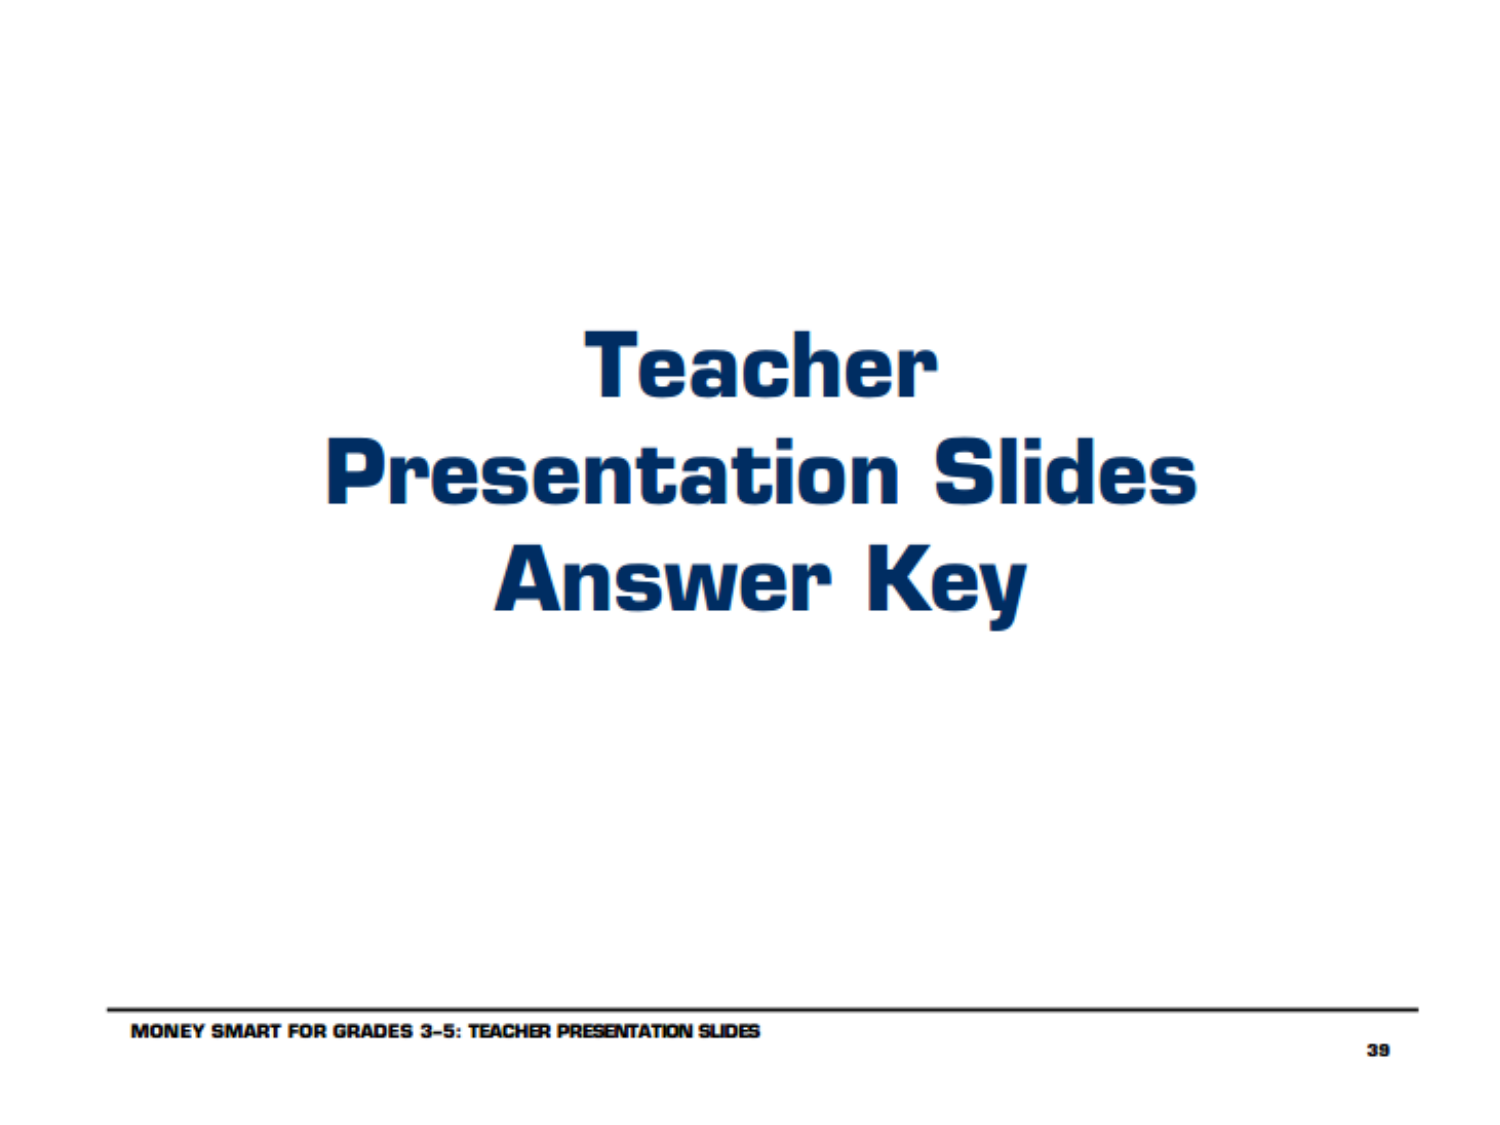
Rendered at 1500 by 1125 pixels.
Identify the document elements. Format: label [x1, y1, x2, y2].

picture [74, 3, 1451, 1102]
